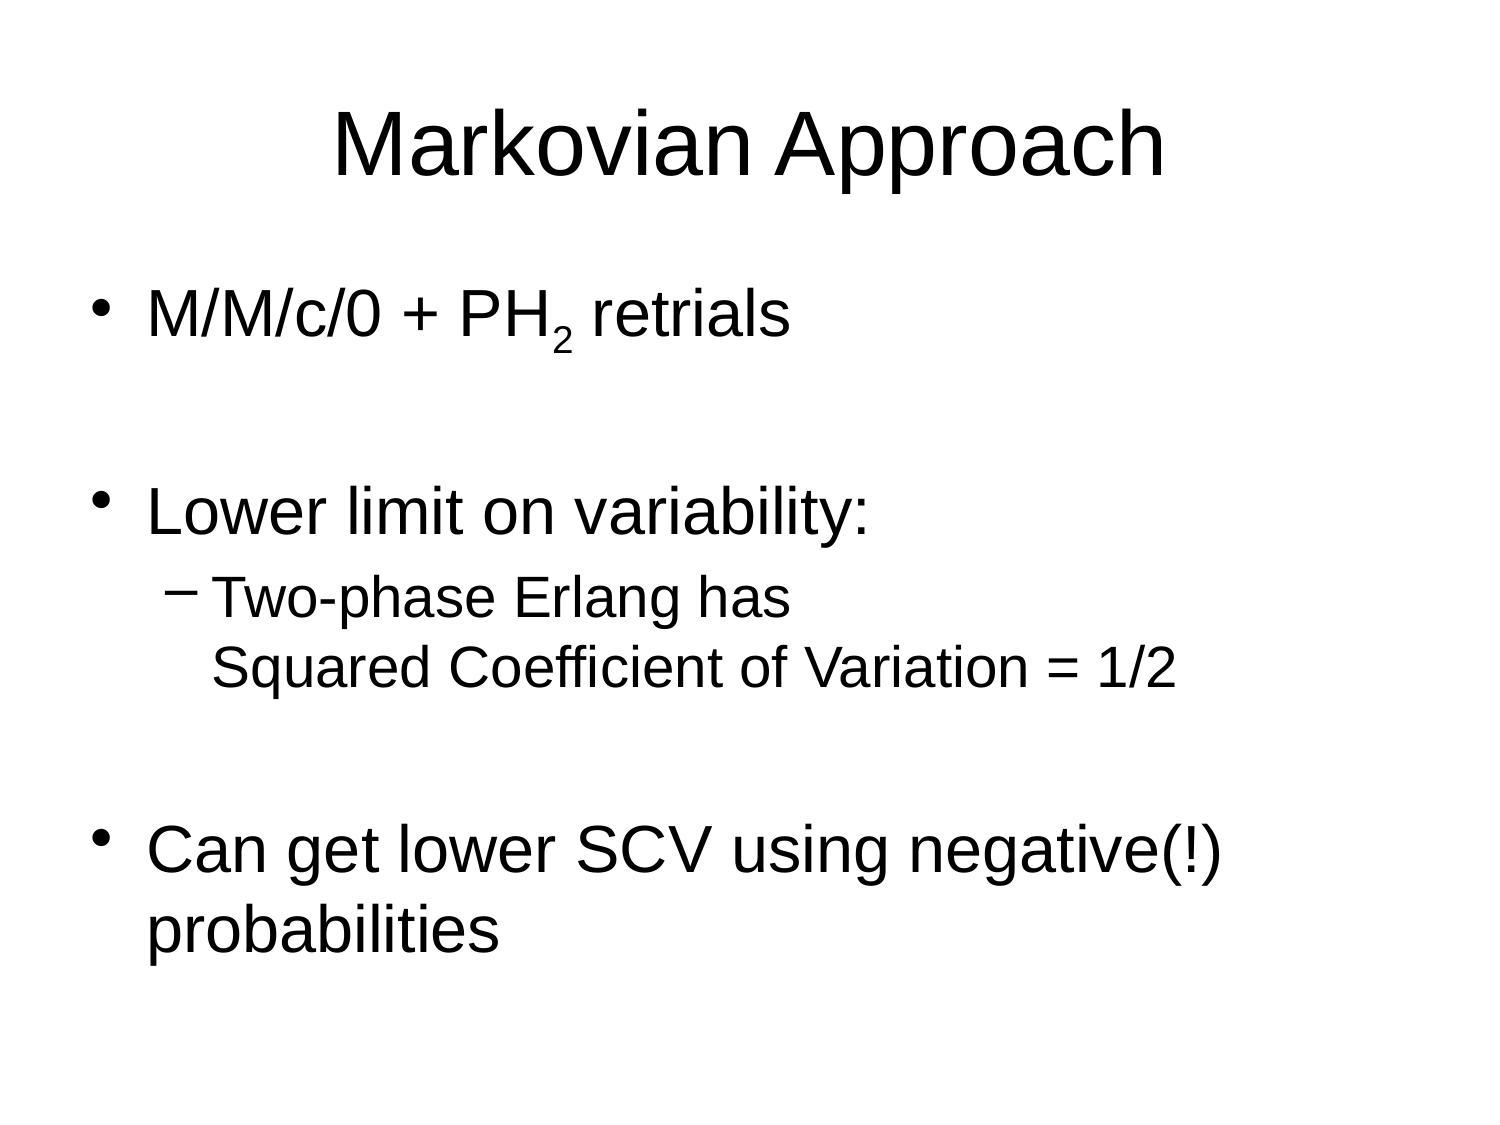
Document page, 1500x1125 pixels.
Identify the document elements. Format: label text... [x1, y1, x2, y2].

list M/M/c/0 + PH2 retrials Lower limit on variability: Two-phase Erlang has Squared Coefficient of Variation = 1/2 Can get lower SCV using negative(!) probabilities [74, 262, 1426, 1006]
title Markovian Approach [74, 44, 1426, 233]
